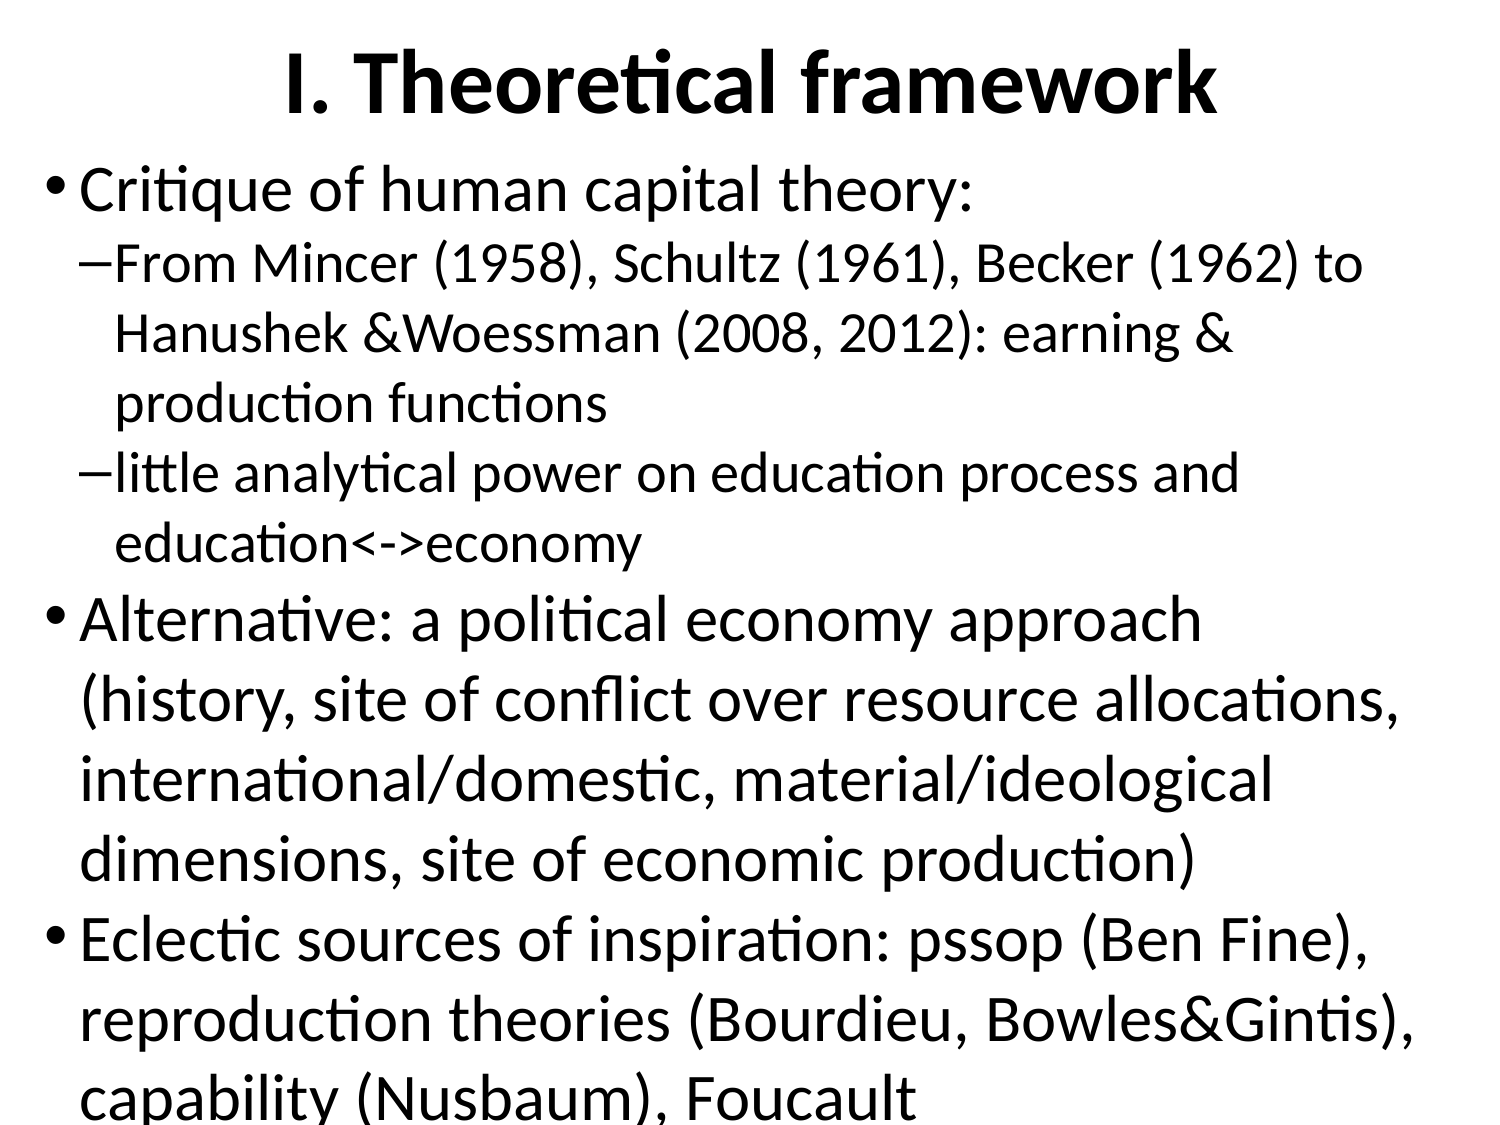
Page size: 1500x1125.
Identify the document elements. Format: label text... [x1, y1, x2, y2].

text_box I. Theoretical framework [76, 19, 1427, 135]
text_box Critique of human capital theory: From Mincer (1958), Schultz (1961), Becker (1962) to Hanushek &Woessman (2008, 2012): earning & production functions little analytical power on education process and education<->economy Alternative: a political economy approach (history, site of conflict over resource allocations, international/domestic, material/ideological dimensions, site of economic production) Eclectic sources of inspiration: pssop (Ben Fine), reproduction theories (Bourdieu, Bowles&Gintis), capability (Nusbaum), Foucault Highly inductive approach [29, 137, 1471, 1106]
